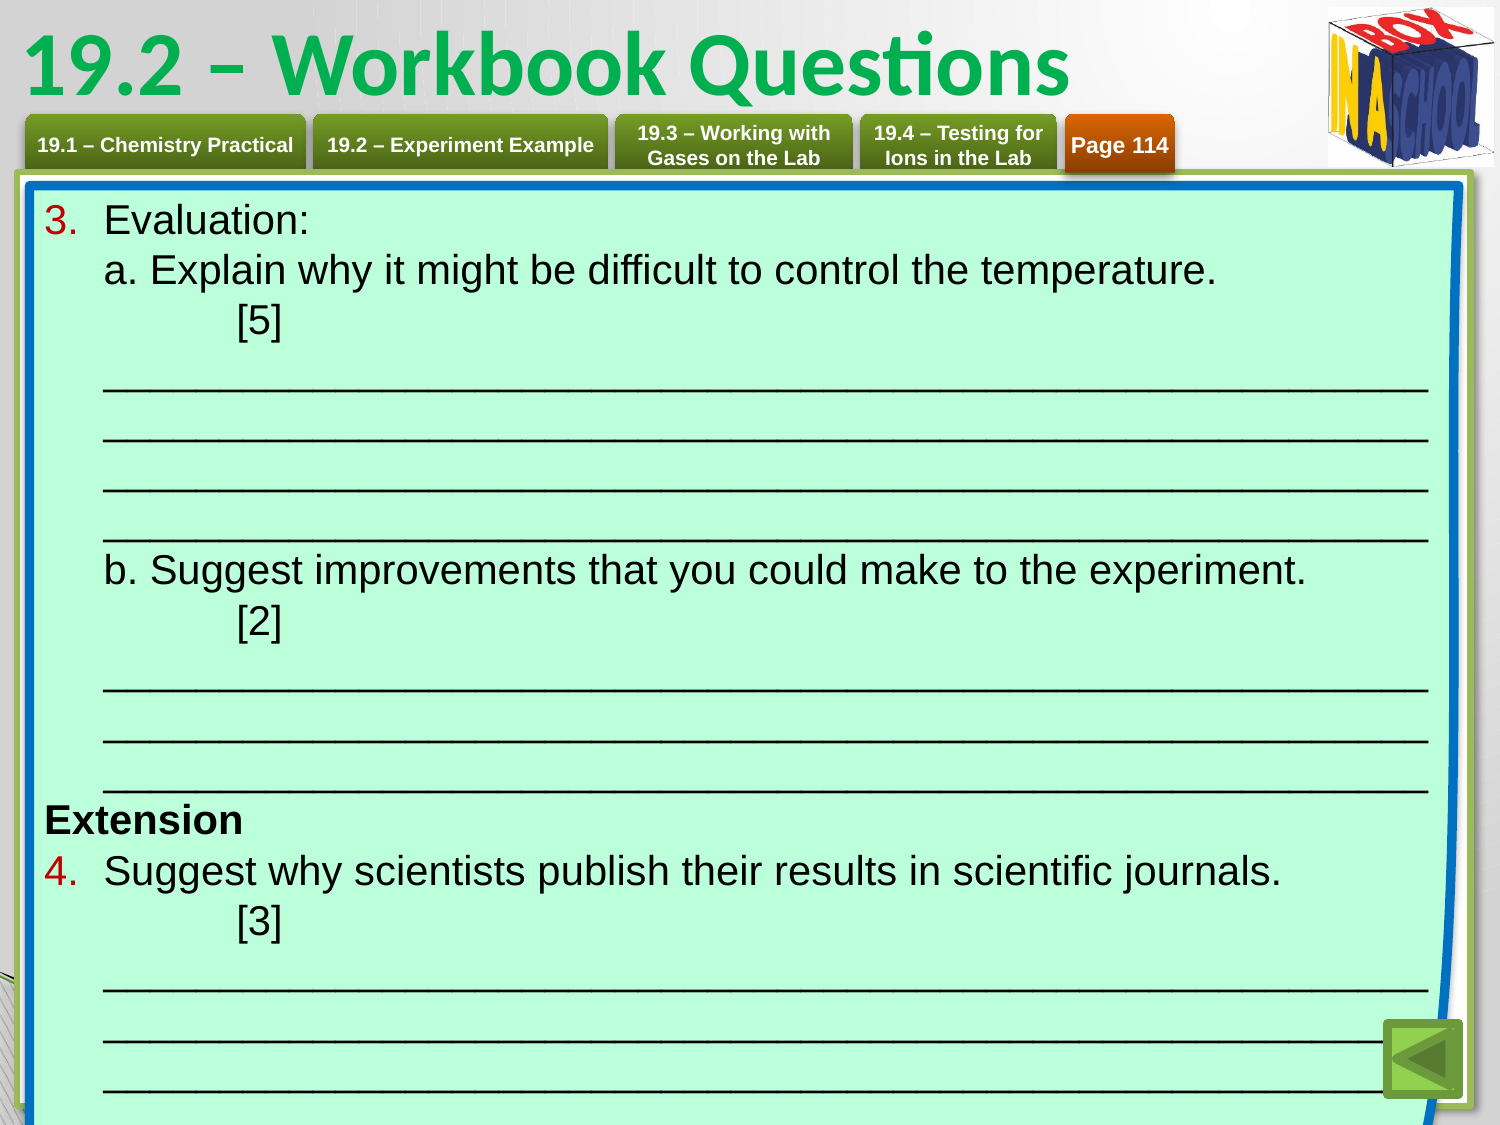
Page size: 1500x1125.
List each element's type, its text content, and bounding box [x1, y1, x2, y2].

text_box [1383, 1019, 1463, 1099]
title 19.2 – Workbook Questions [5, 7, 1270, 110]
picture [1328, 7, 1495, 167]
text_box Page 114 [1064, 113, 1176, 173]
text_box Evaluation: a. Explain why it might be difficult to control the temperature. [5] ____________________________________________________________________________________________________________________________________________________________________________________________________________________________________ b. Suggest improvements that you could make to the experiment. [2] ___________________________________________________________________________________________________________________________________________________________________________ Extension Suggest why scientists publish their results in scientific journals. [3] ___________________________________________________________________________________________________________________________________________________________________________________________________________________________________________________________________________________________________________________________________________________ [29, 185, 1459, 1125]
